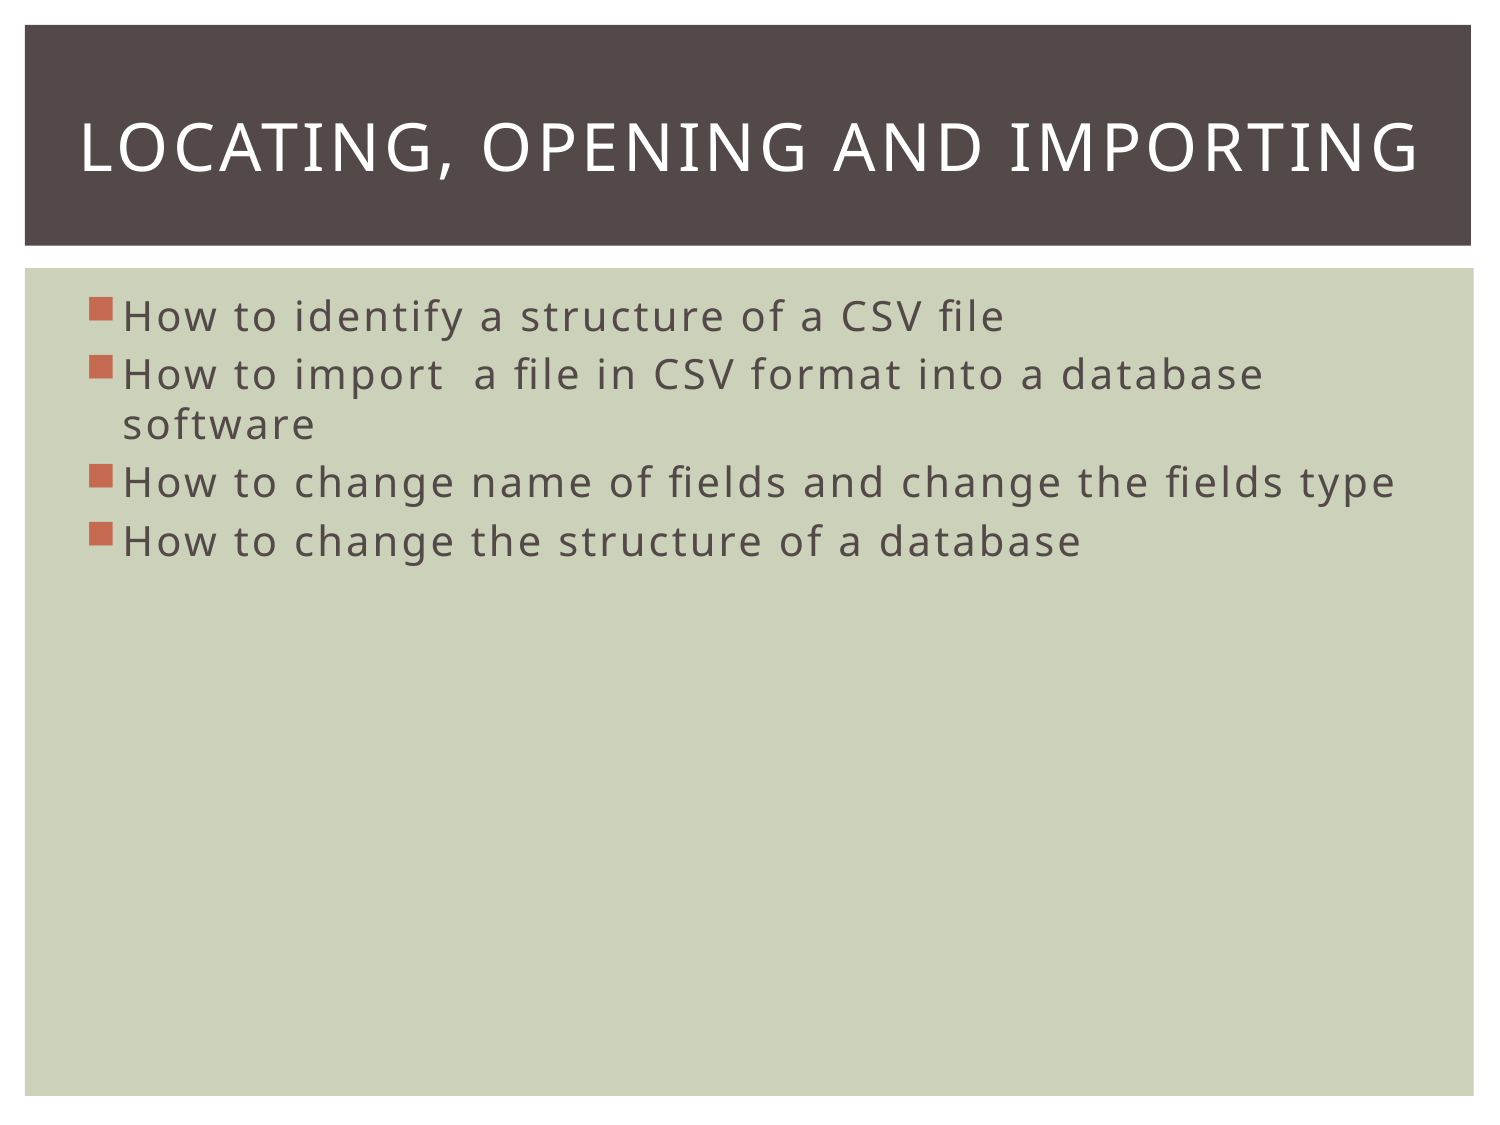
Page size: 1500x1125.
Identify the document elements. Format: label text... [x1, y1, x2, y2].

title Locating, opening and importing [62, 58, 1438, 232]
list How to identify a structure of a CSV file How to import a file in CSV format into a database software How to change name of fields and change the fields type How to change the structure of a database [62, 281, 1442, 1005]
